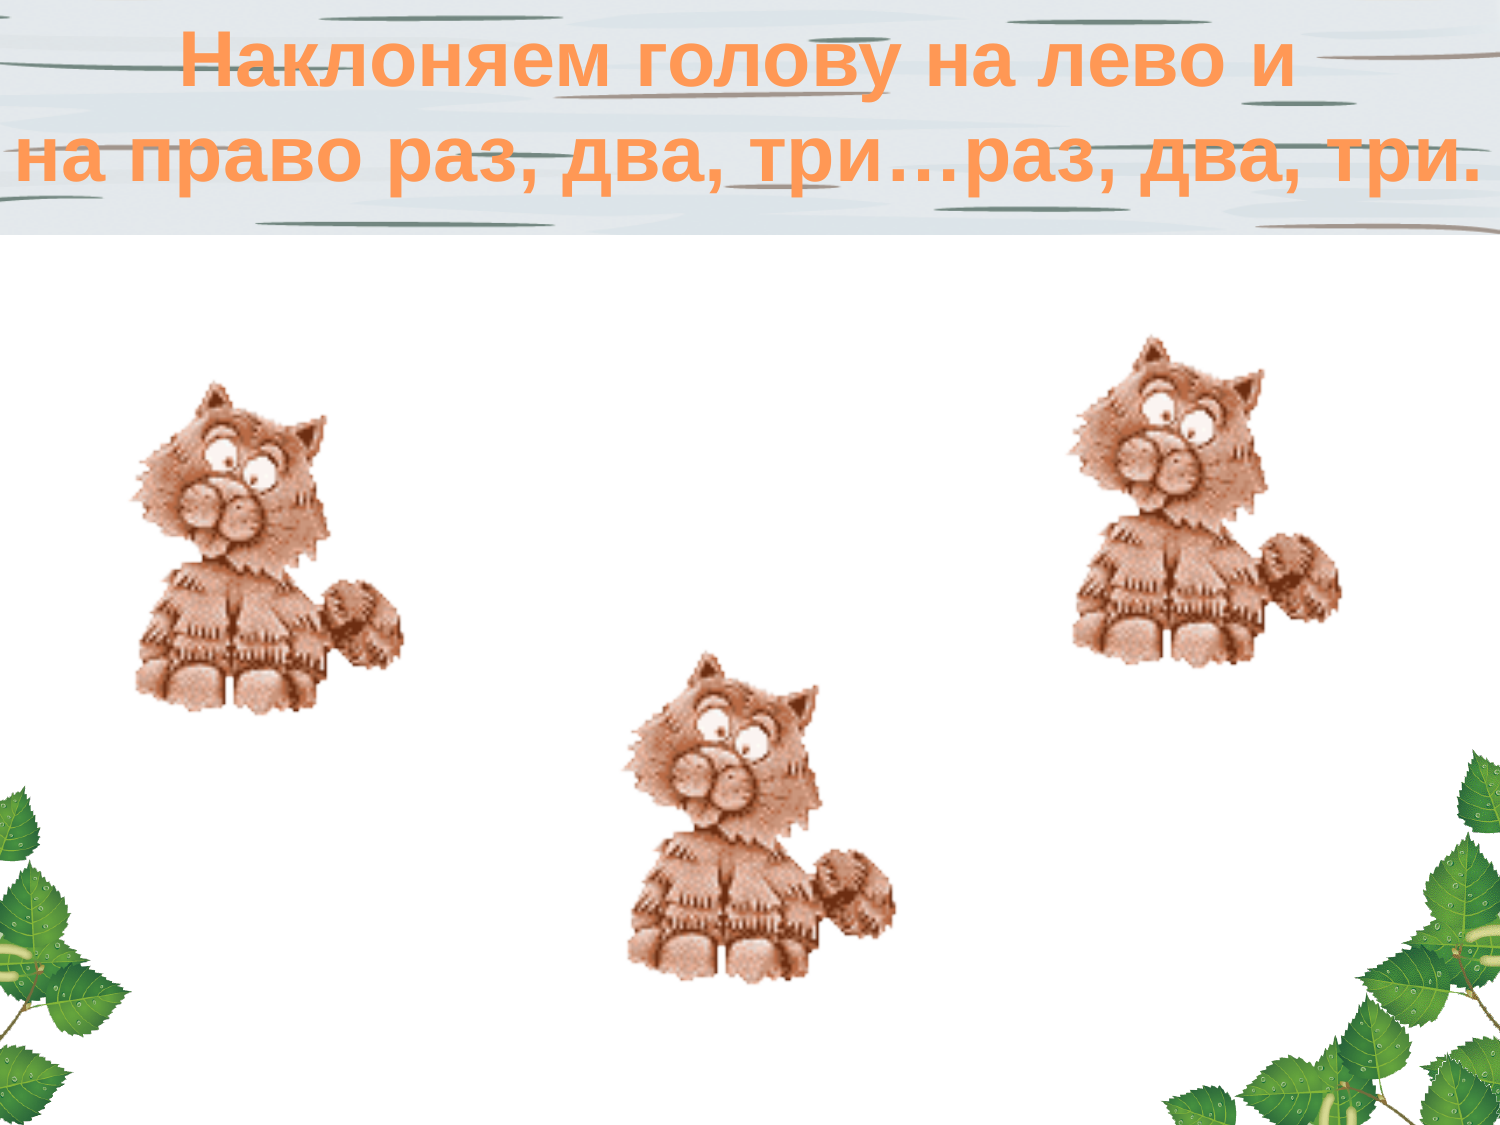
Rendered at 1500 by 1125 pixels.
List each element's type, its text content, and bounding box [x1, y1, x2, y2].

picture [0, 785, 132, 1125]
picture [597, 644, 916, 994]
picture [1160, 749, 1500, 1125]
picture [1042, 327, 1361, 677]
text_box Наклоняем голову на лево и на право раз, два, три…раз, два, три. [0, 0, 1500, 205]
picture [0, 205, 1500, 235]
picture [105, 374, 423, 724]
